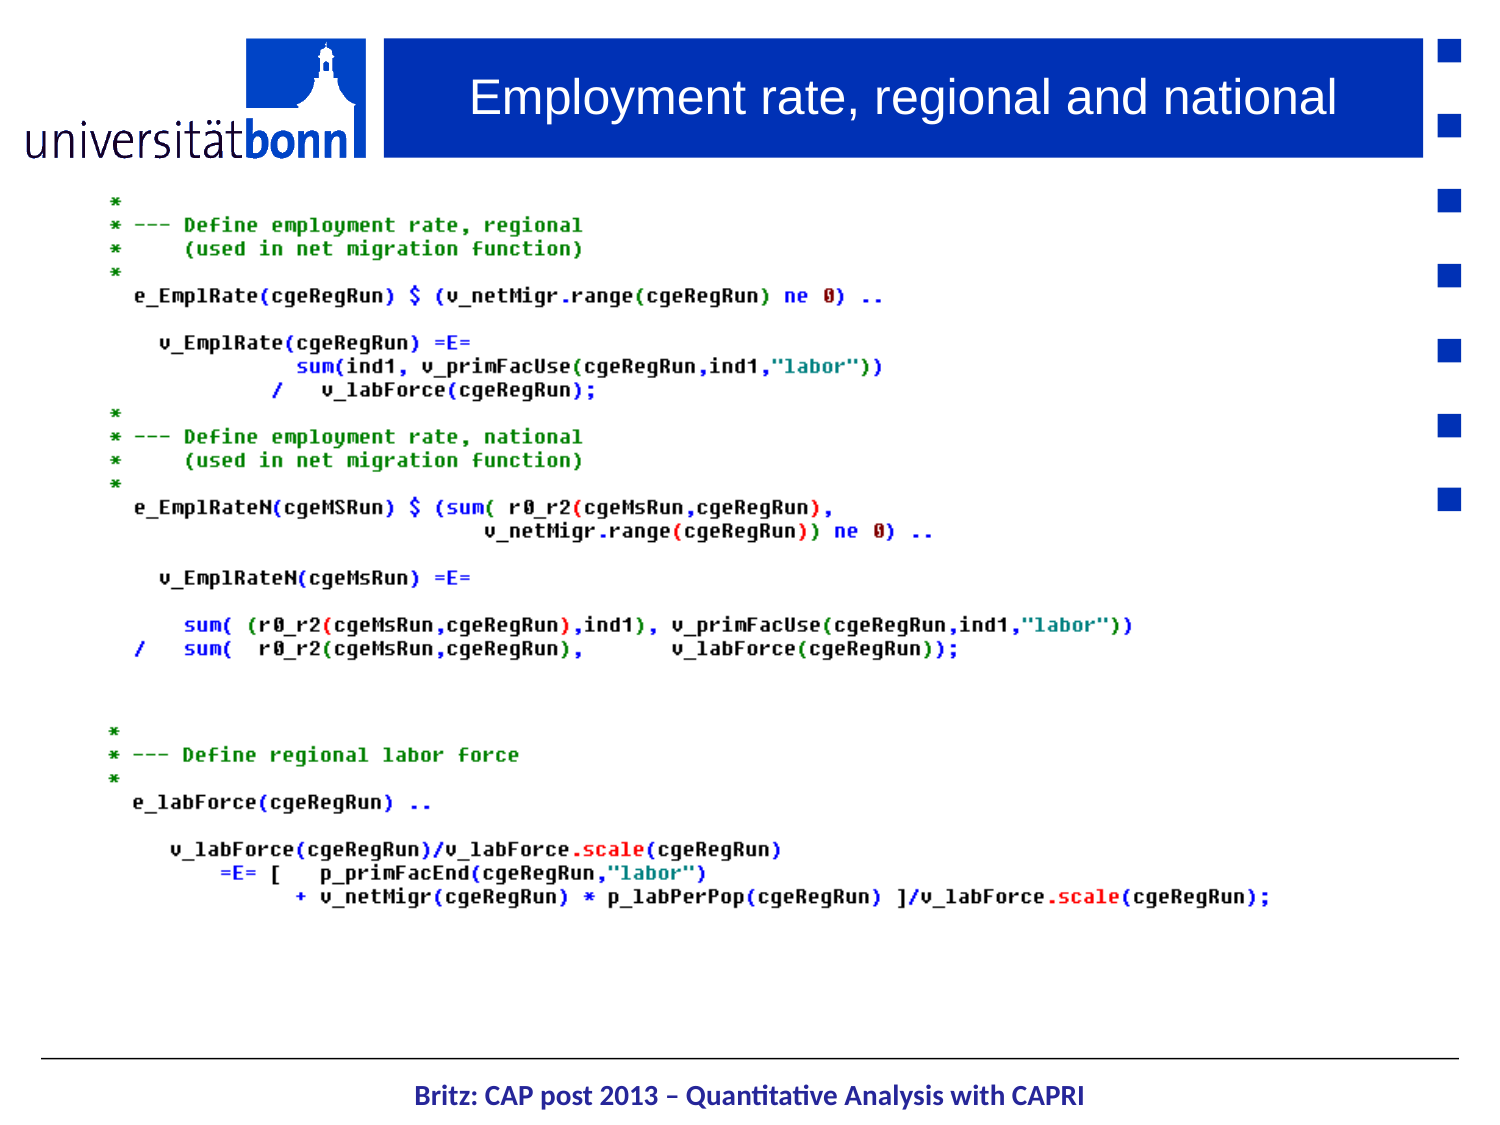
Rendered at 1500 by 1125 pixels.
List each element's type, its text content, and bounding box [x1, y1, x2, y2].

picture [24, 36, 368, 160]
footer Britz: CAP post 2013 – Quantitative Analysis with CAPRI [40, 1070, 1460, 1107]
picture [101, 182, 1143, 668]
picture [101, 718, 1280, 935]
title Employment rate, regional and national [383, 38, 1424, 158]
